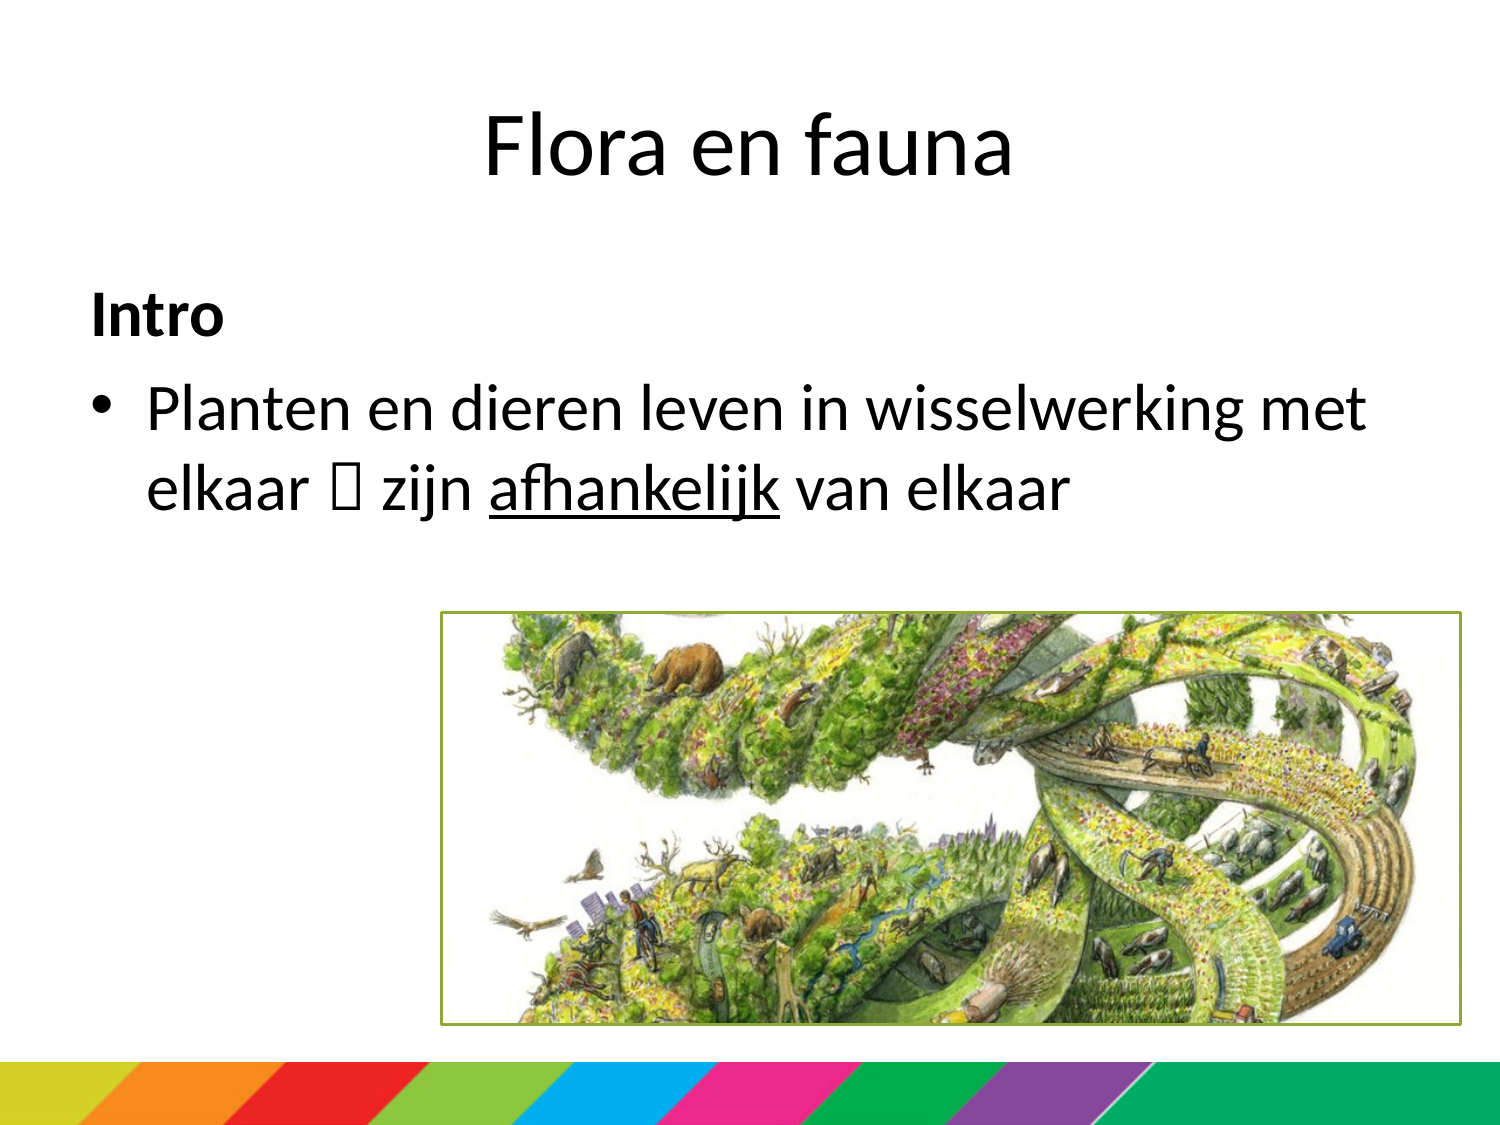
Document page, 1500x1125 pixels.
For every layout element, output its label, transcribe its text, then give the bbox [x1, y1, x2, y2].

title Flora en fauna [75, 45, 1425, 233]
picture [0, 1062, 574, 1125]
picture [442, 614, 1460, 1024]
list Intro Planten en dieren leven in wisselwerking met elkaar  zijn afhankelijk van elkaar [75, 262, 1425, 1005]
picture [656, 1062, 1500, 1125]
